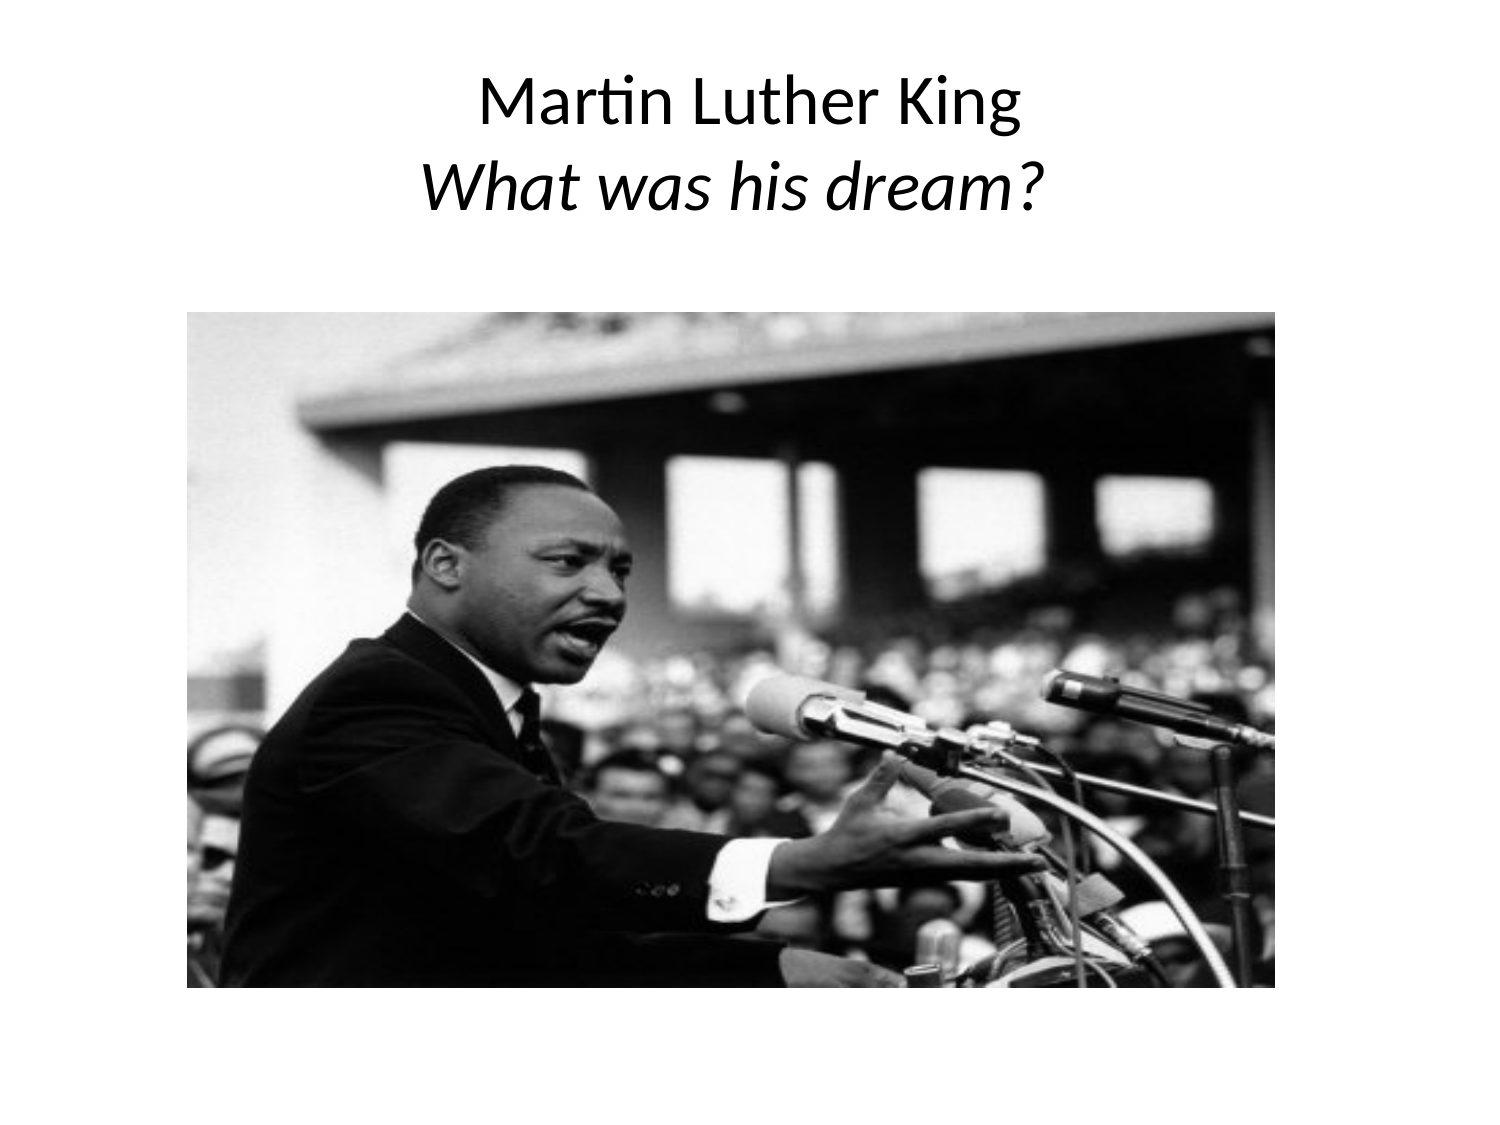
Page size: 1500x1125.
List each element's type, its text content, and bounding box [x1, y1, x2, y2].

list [187, 312, 1276, 988]
title Martin Luther King What was his dream? [74, 44, 1426, 233]
